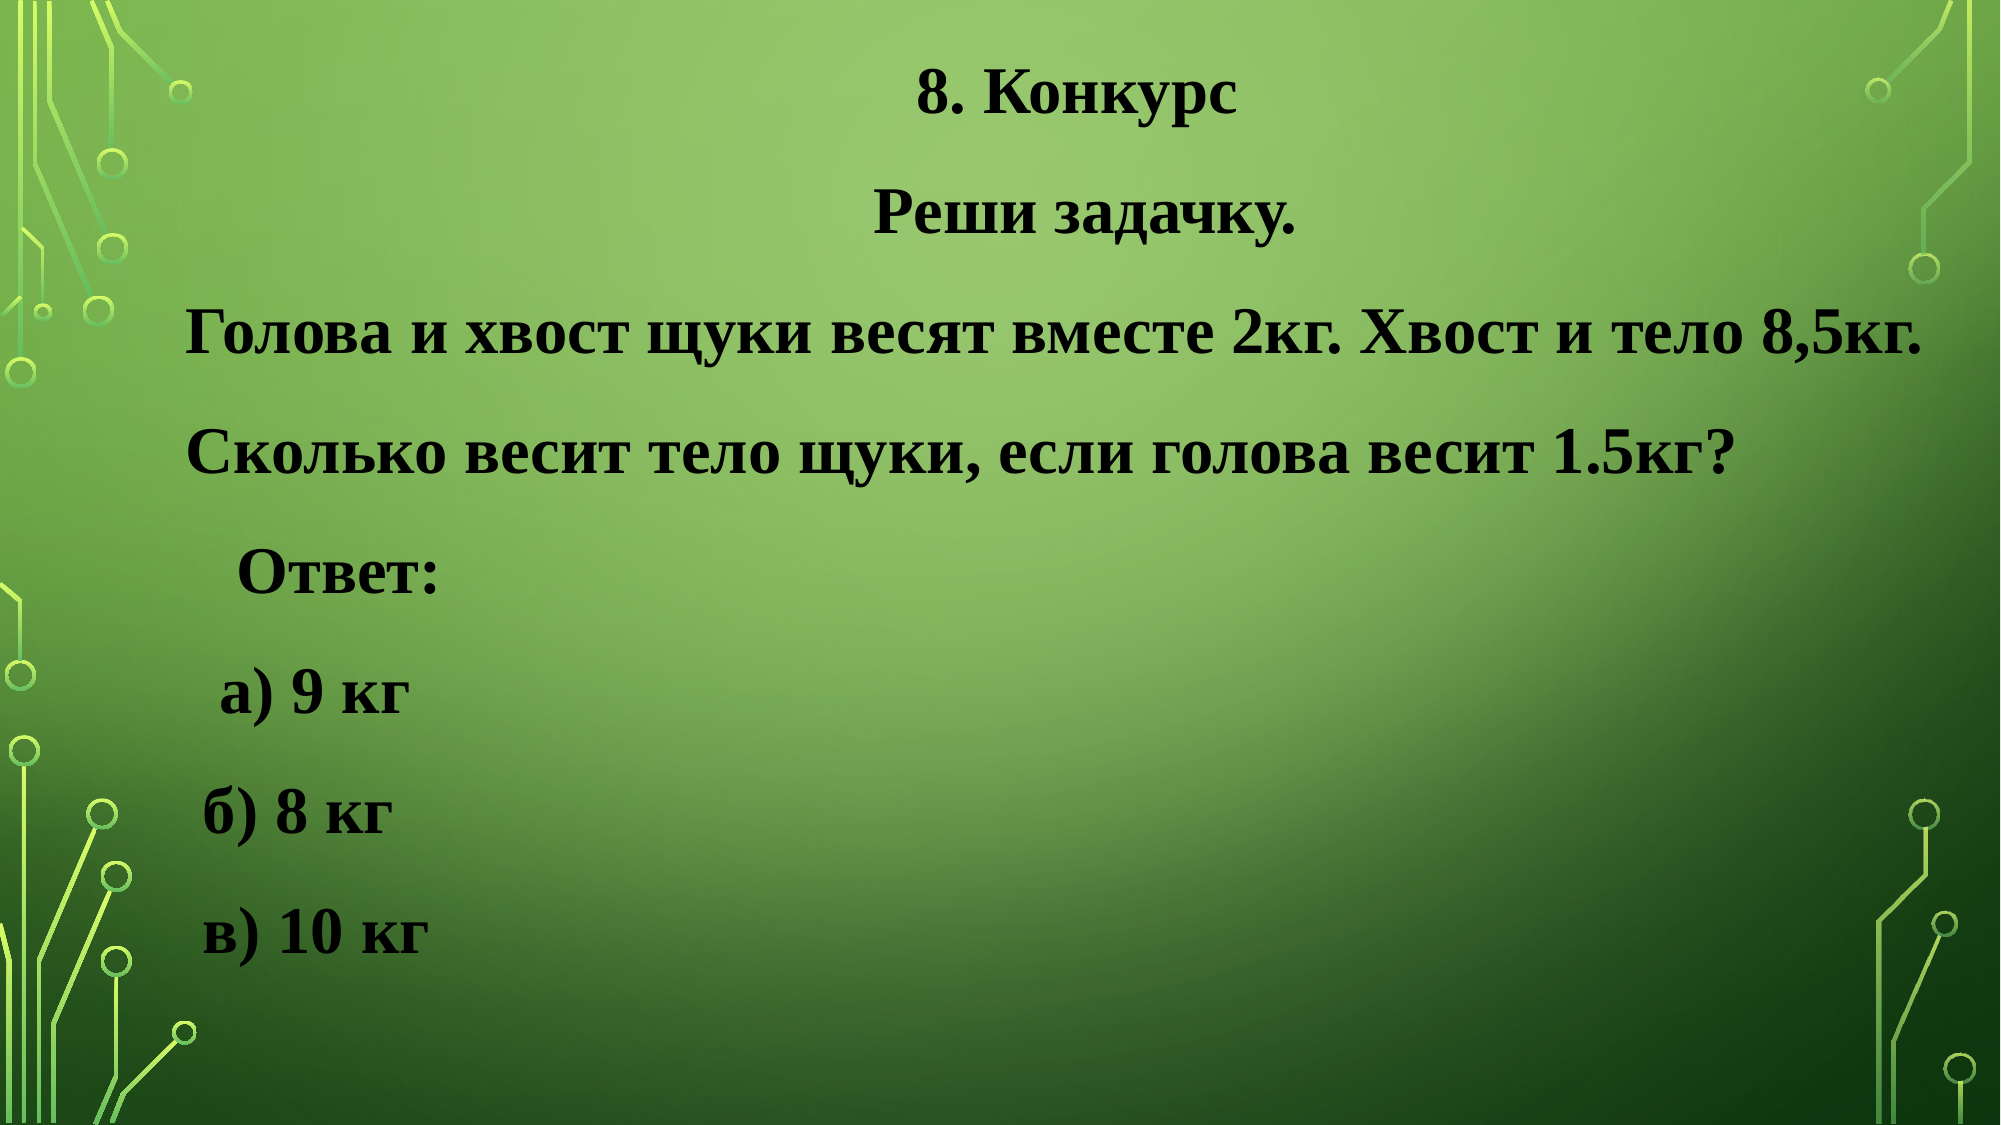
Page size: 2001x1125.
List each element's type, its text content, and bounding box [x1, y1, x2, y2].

text_box 8. Конкурс Реши задачку. Голова и хвост щуки весят вместе 2кг. Хвост и тело 8,5кг. Сколько весит тело щуки, если голова весит 1.5кг? Ответ: а) 9 кг б) 8 кг в) 10 кг [171, 0, 2000, 975]
